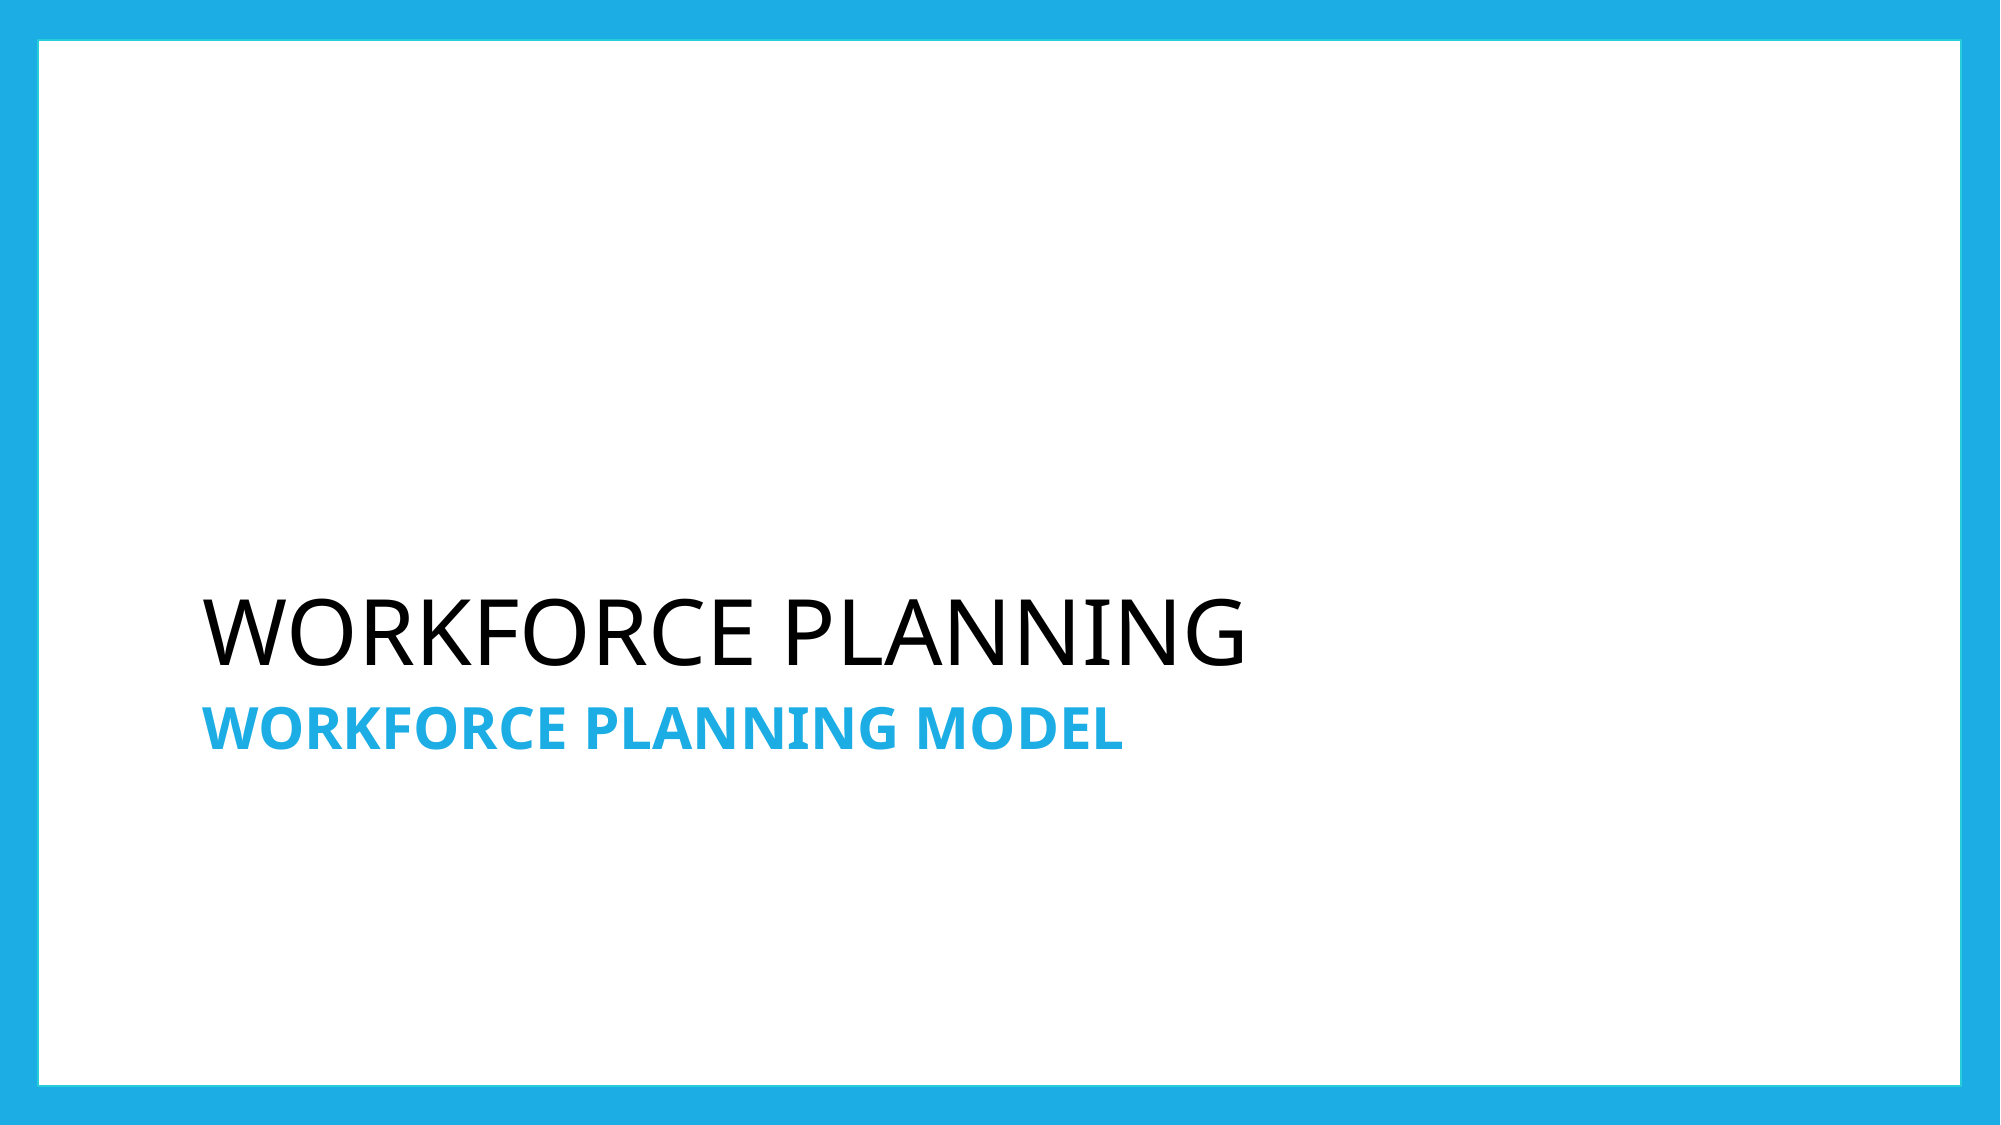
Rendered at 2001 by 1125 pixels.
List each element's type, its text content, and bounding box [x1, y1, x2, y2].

subtitle WORKFORCE PLANNING MODEL [187, 691, 1811, 963]
title Workforce planning [187, 87, 1811, 691]
text_box [0, 0, 2000, 1125]
text_box [36, 38, 1963, 1088]
